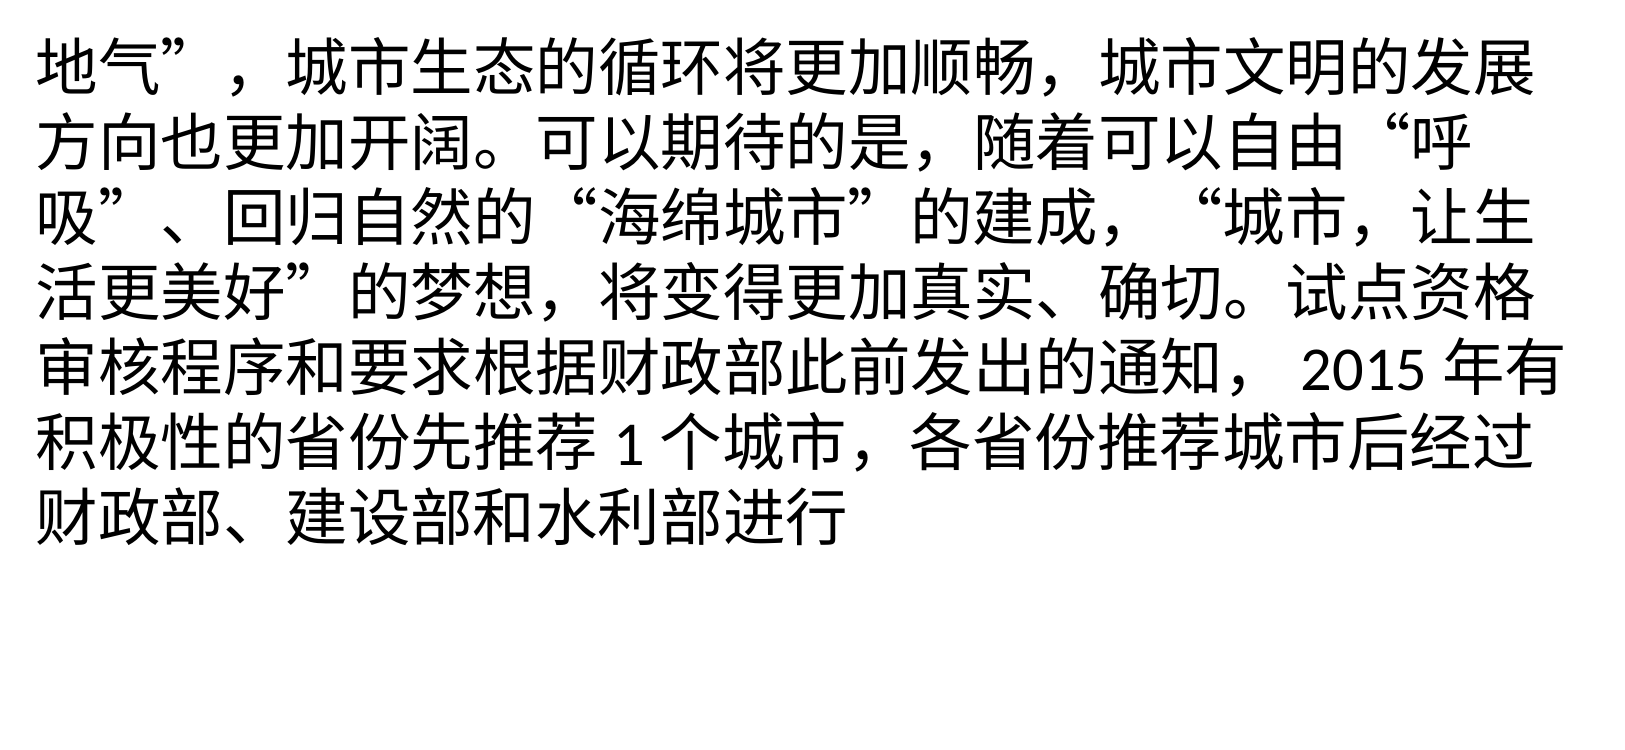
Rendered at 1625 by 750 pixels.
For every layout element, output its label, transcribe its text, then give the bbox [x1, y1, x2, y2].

text_box 地气”，城市生态的循环将更加顺畅，城市文明的发展方向也更加开阔。可以期待的是，随着可以自由“呼吸”、回归自然的“海绵城市”的建成，“城市，让生活更美好”的梦想，将变得更加真实、确切。试点资格审核程序和要求根据财政部此前发出的通知，2015年有积极性的省份先推荐1个城市，各省份推荐城市后经过财政部、建设部和水利部进行 [20, 20, 1604, 561]
